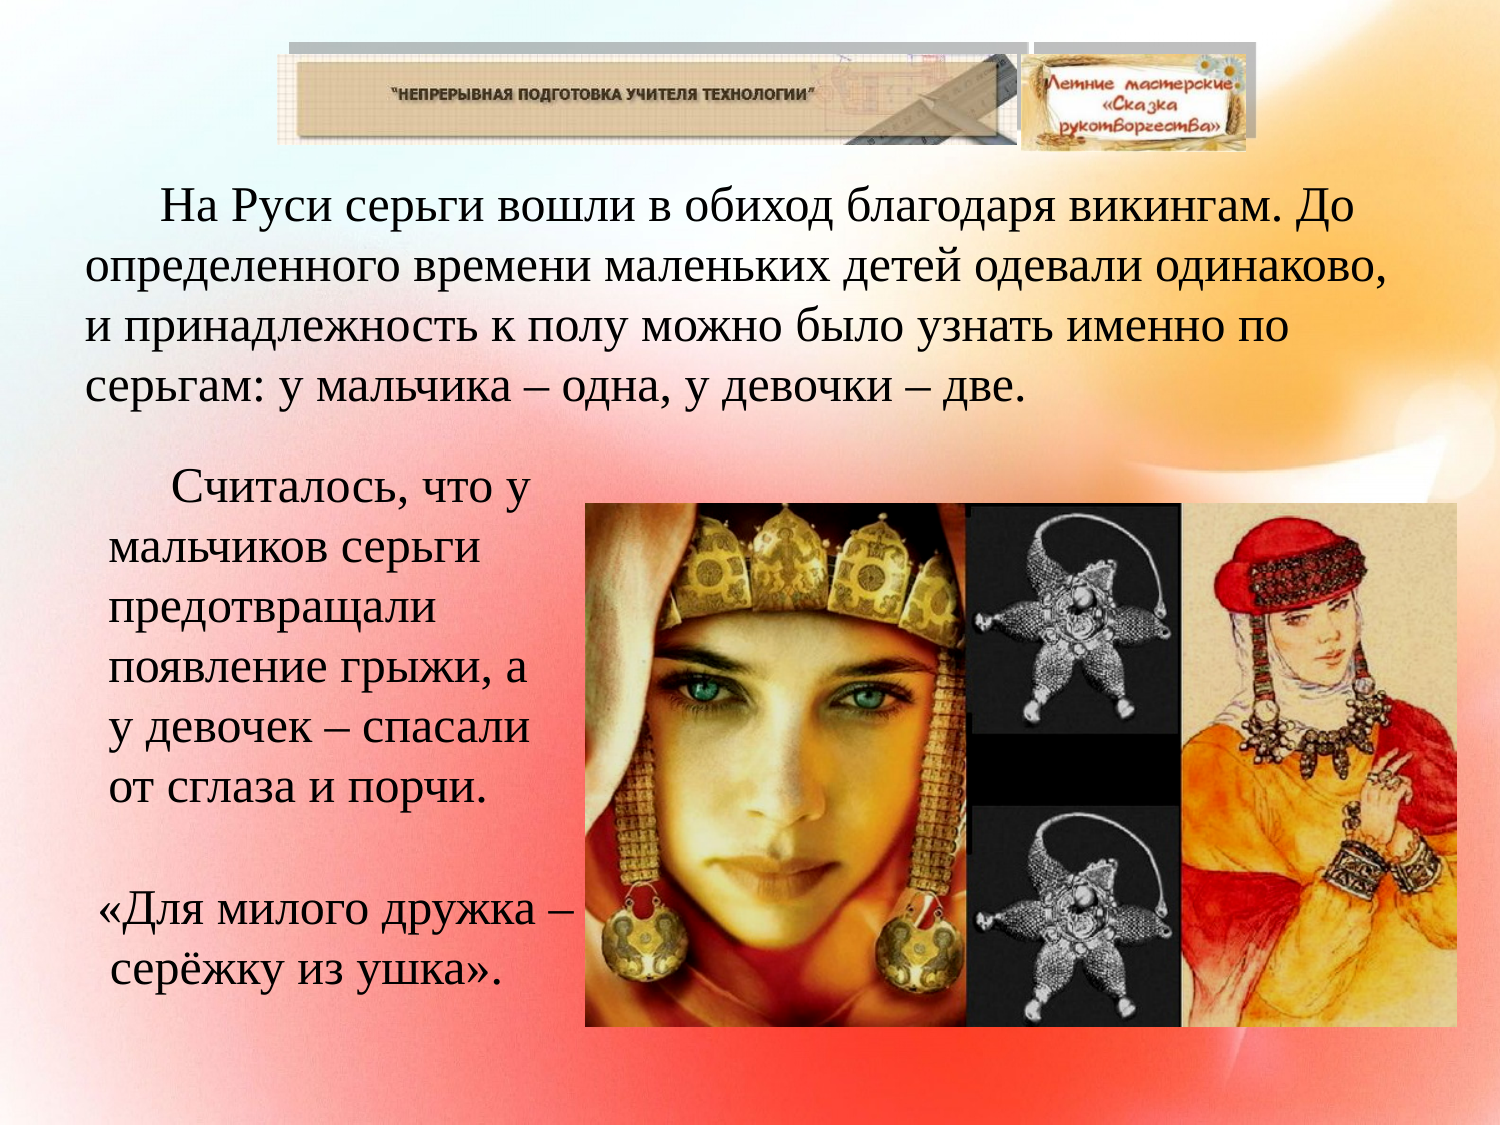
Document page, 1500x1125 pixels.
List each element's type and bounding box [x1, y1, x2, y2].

picture [0, 0, 1500, 1125]
text_box [277, 54, 1246, 153]
